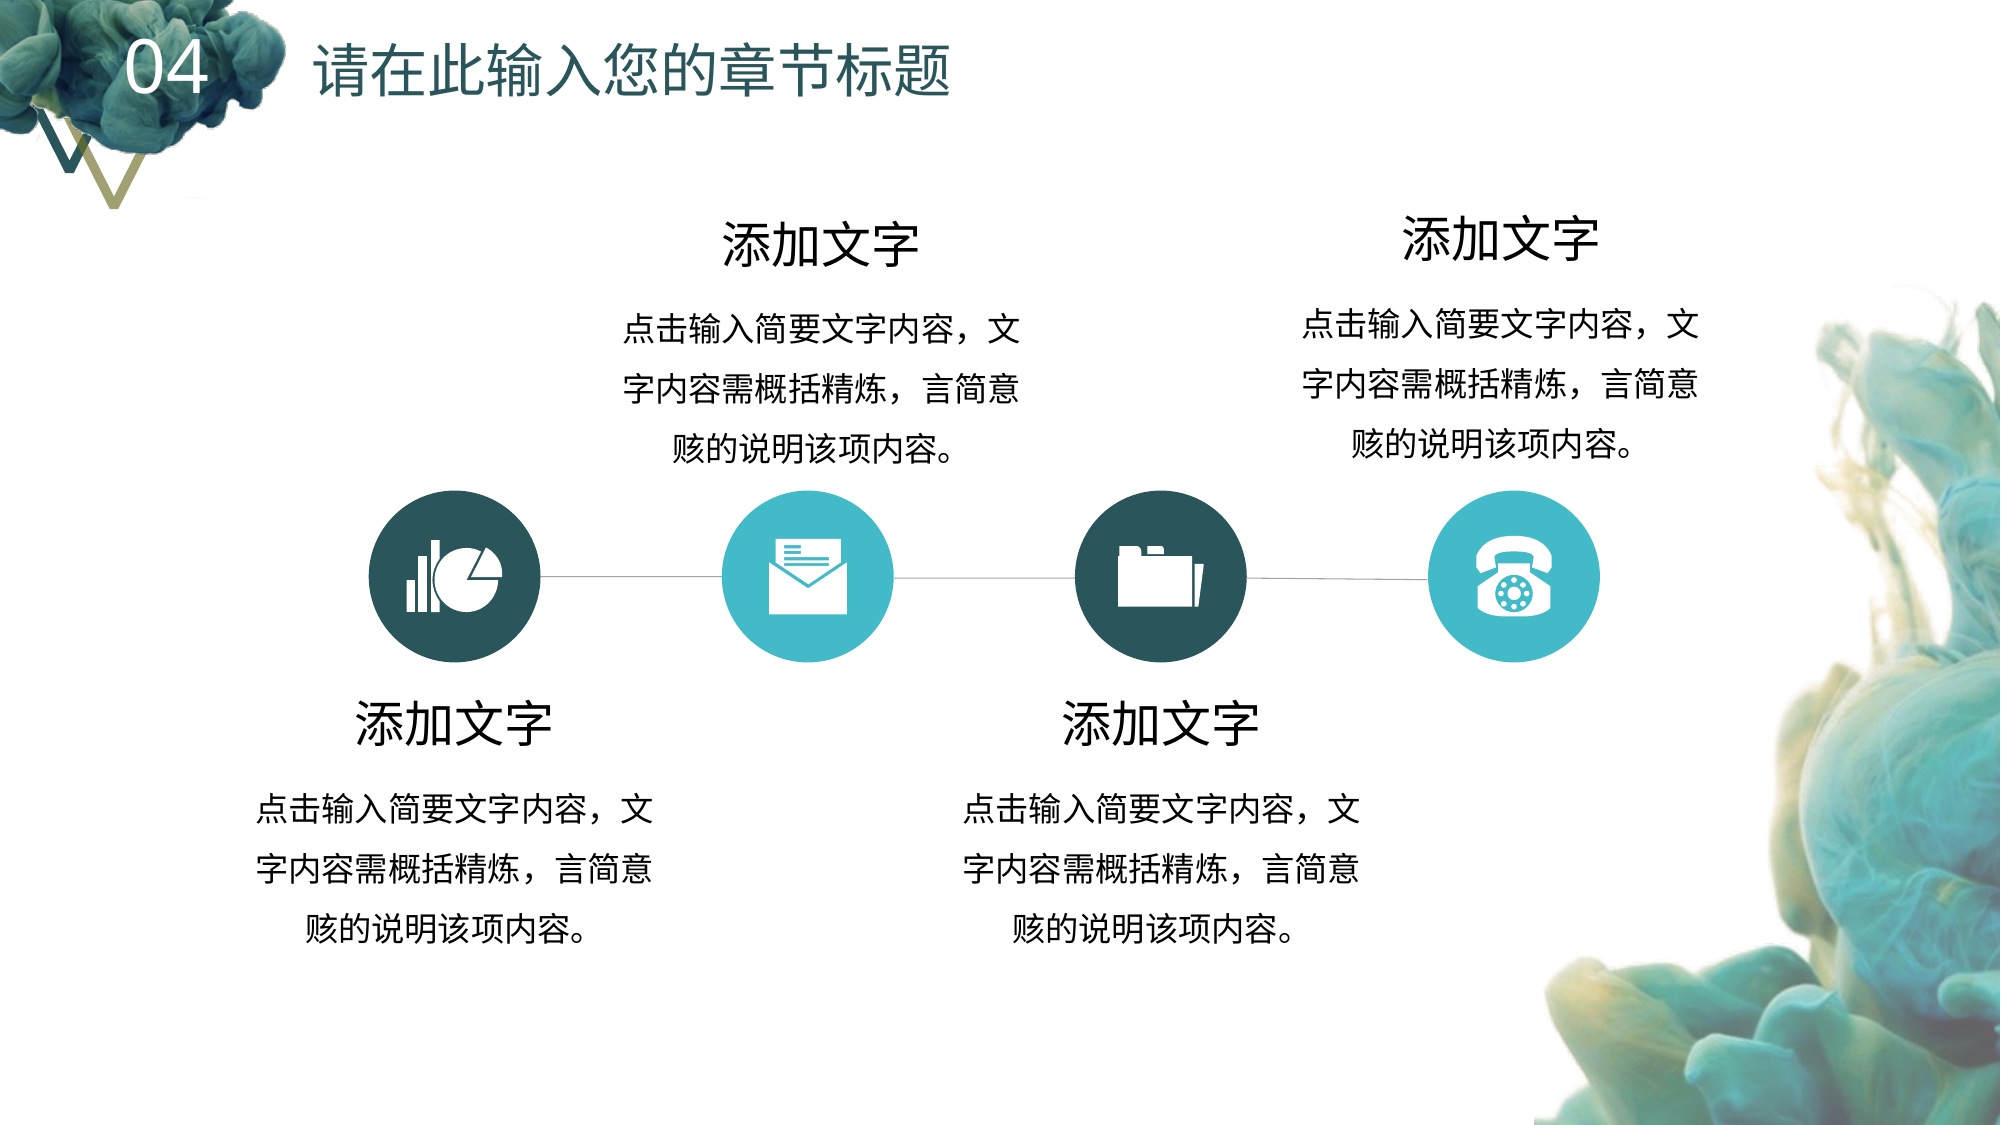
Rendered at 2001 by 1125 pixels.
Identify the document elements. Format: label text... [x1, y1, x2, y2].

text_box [0, 0, 1094, 207]
text_box 添加文字 [998, 685, 1326, 760]
picture [406, 540, 503, 613]
text_box 添加文字 [657, 207, 986, 281]
text_box 点击输入简要文字内容，文字内容需概括精炼，言简意赅的说明该项内容。 [605, 281, 1038, 476]
text_box 点击输入简要文字内容，文字内容需概括精炼，言简意赅的说明该项内容。 [945, 760, 1378, 956]
text_box 点击输入简要文字内容，文字内容需概括精炼，言简意赅的说明该项内容。 [1284, 275, 1534, 471]
picture [768, 538, 847, 615]
text_box [368, 490, 541, 663]
text_box [1074, 490, 1247, 663]
text_box 点击输入简要文字内容，文字内容需概括精炼，言简意赅的说明该项内容。 [238, 760, 671, 956]
picture [1118, 545, 1204, 607]
text_box [1428, 490, 1534, 663]
picture [1475, 229, 2000, 1125]
text_box 添加文字 [1337, 199, 1665, 275]
text_box 添加文字 [290, 685, 619, 760]
text_box [721, 490, 894, 663]
